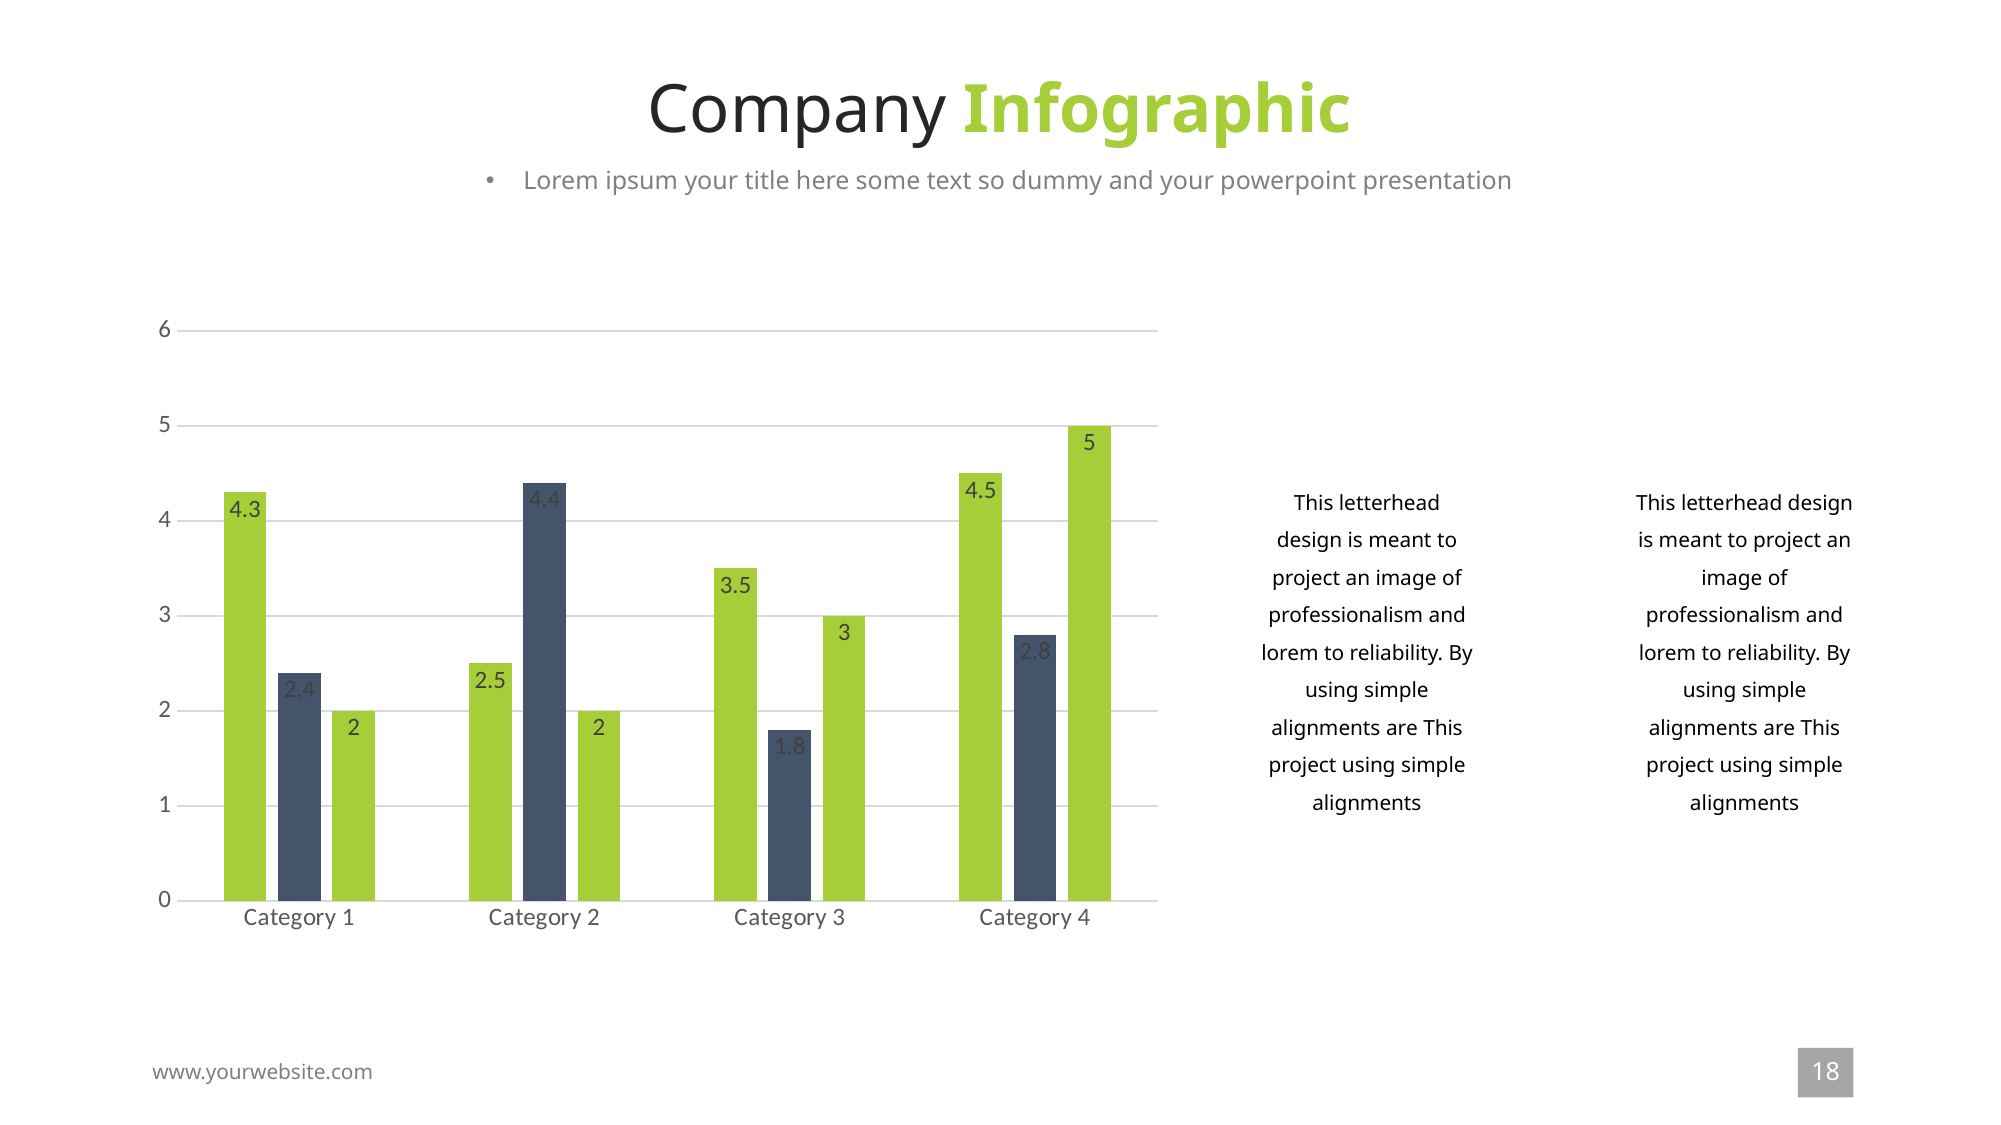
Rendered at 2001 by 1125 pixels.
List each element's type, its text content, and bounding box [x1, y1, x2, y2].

slide_number 18 [1788, 1042, 1863, 1103]
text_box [137, 305, 1863, 945]
list Lorem ipsum your title here some text so dummy and your powerpoint presentation [137, 167, 1863, 207]
footer www.yourwebsite.com [137, 1042, 415, 1103]
title Company Infographic [137, 55, 1863, 167]
